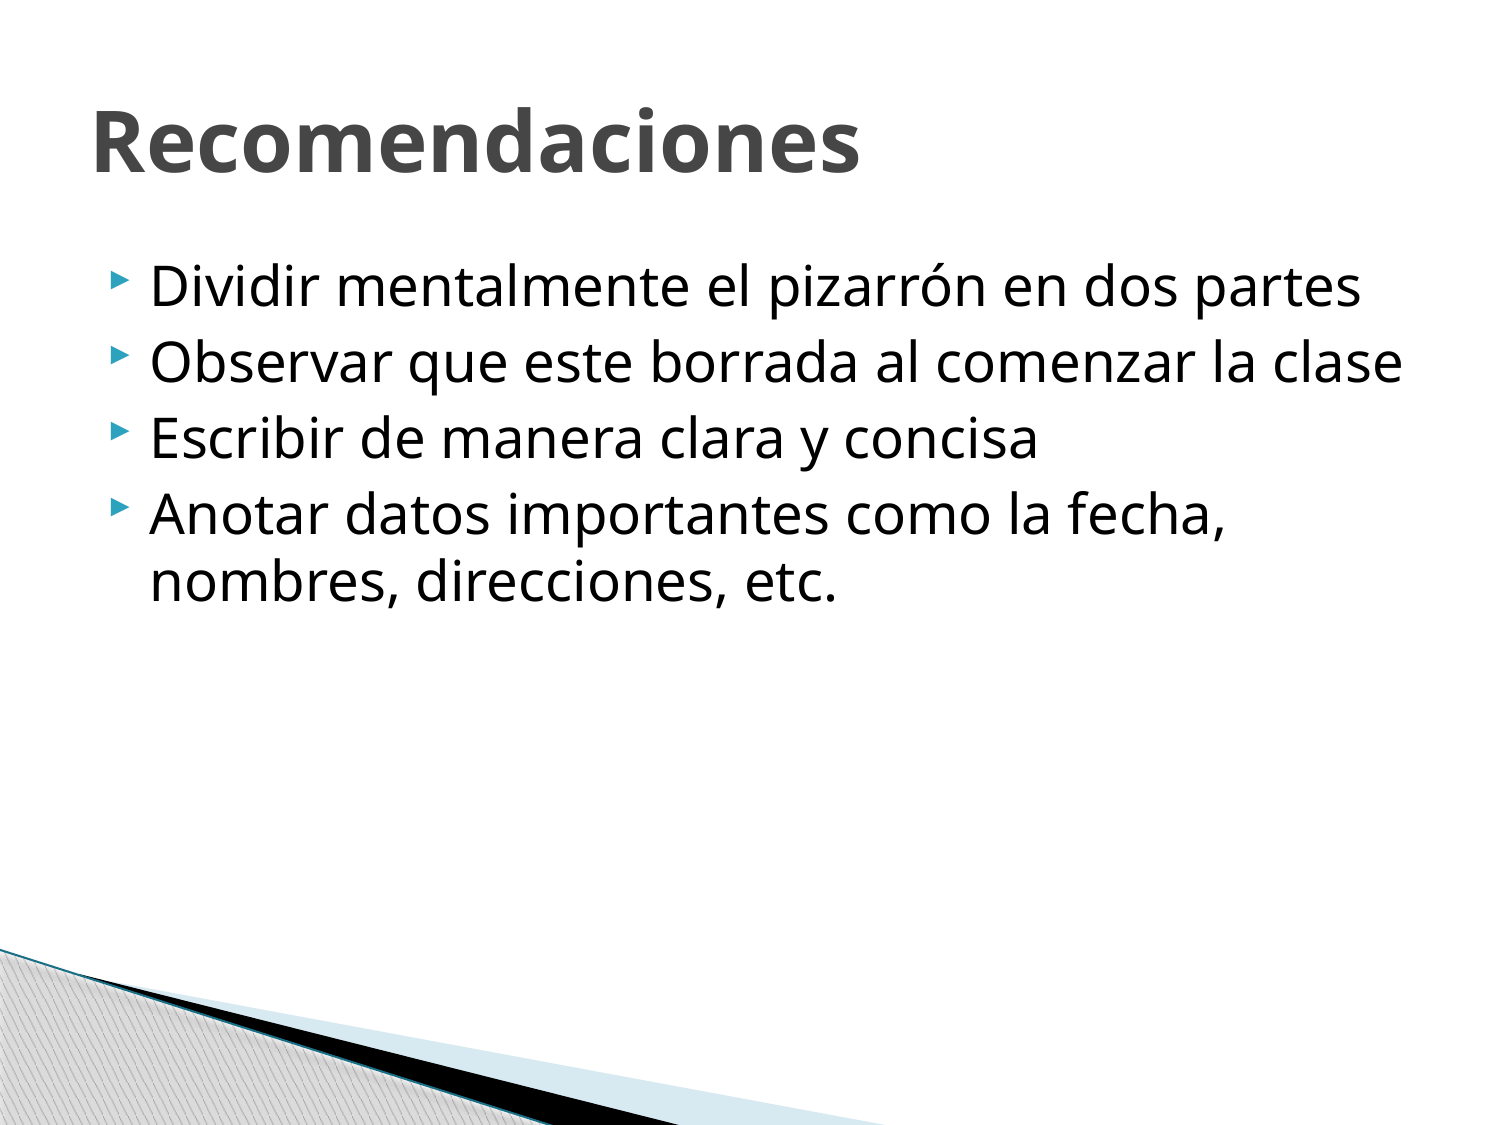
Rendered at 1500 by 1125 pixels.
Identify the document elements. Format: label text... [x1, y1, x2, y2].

list Dividir mentalmente el pizarrón en dos partes Observar que este borrada al comenzar la clase Escribir de manera clara y concisa Anotar datos importantes como la fecha, nombres, direcciones, etc. [75, 243, 1425, 986]
title Recomendaciones [75, 45, 1425, 233]
